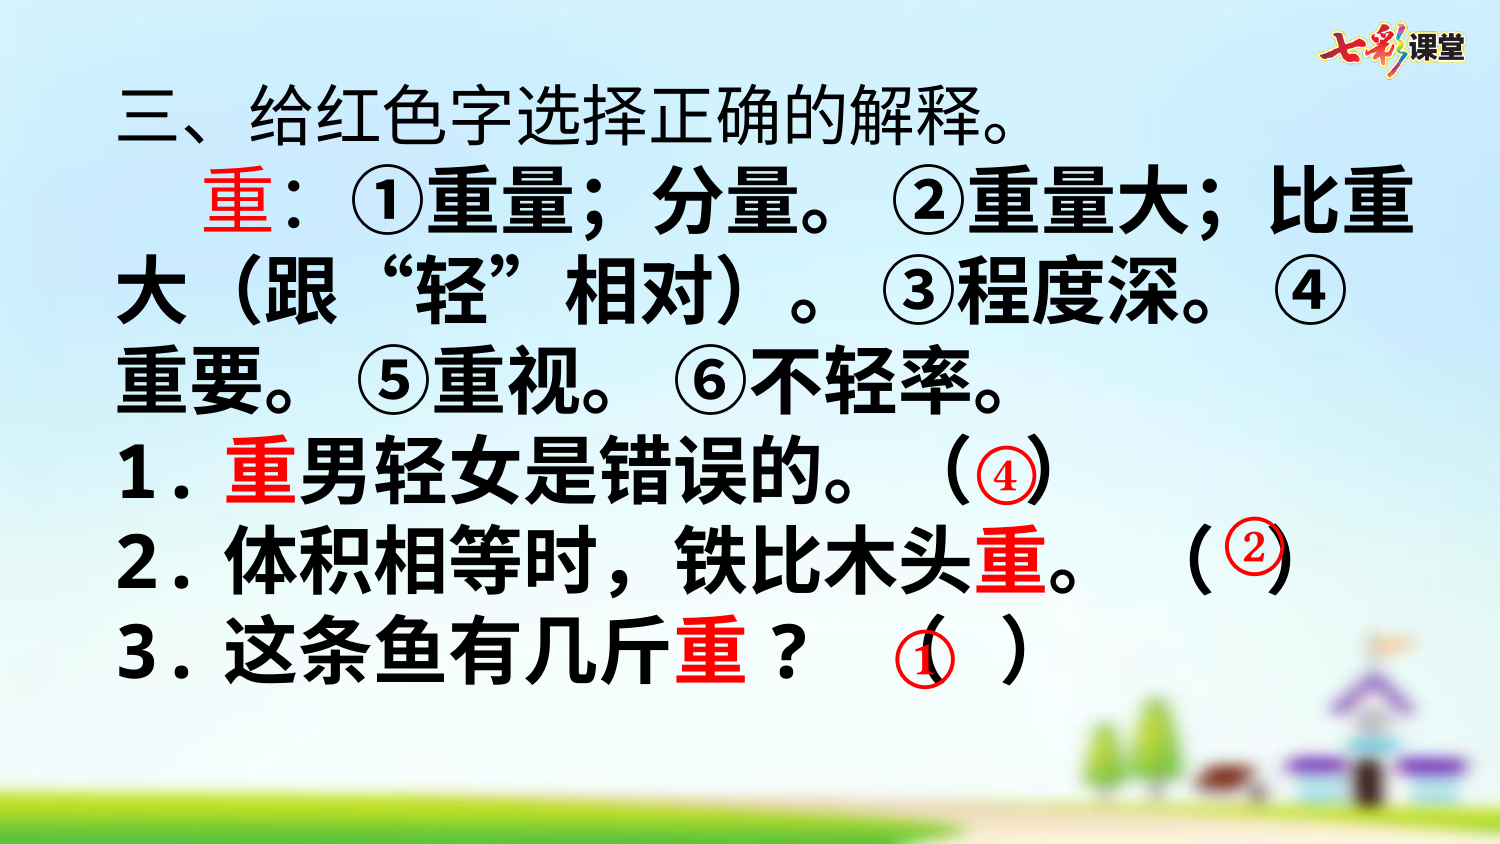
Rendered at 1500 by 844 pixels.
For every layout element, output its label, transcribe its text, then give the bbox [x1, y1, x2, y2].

picture [0, 0, 1500, 844]
text_box 三、给红色字选择正确的解释。 重：①重量；分量。 ②重量大；比重大（跟“轻”相对）。 ③程度深。 ④重要。 ⑤重视。 ⑥不轻率。 1.重男轻女是错误的。（ ） 2.体积相等时，铁比木头重。 （ ） 3.这条鱼有几斤重? （ ） [100, 65, 1436, 701]
text_box ② [1208, 487, 1327, 593]
text_box ① [877, 601, 996, 706]
text_box ④ [960, 416, 1079, 522]
